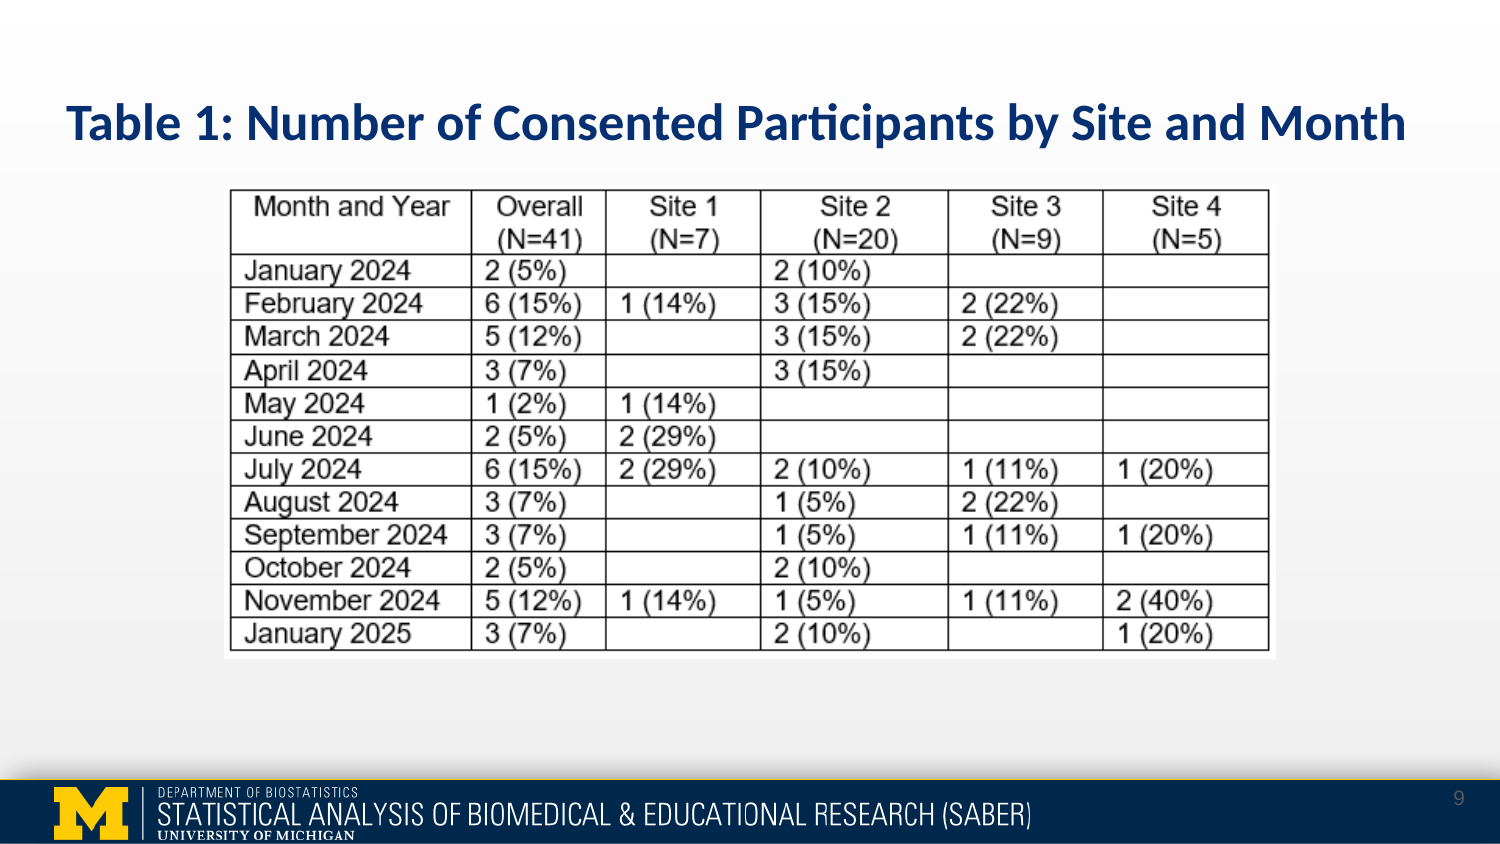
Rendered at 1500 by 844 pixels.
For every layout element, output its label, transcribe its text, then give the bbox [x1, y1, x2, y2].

picture [223, 184, 1277, 659]
title Table 1: Number of Consented Participants by Site and Month [51, 72, 1449, 167]
picture [54, 787, 1030, 840]
slide_number 9 [1389, 764, 1480, 830]
